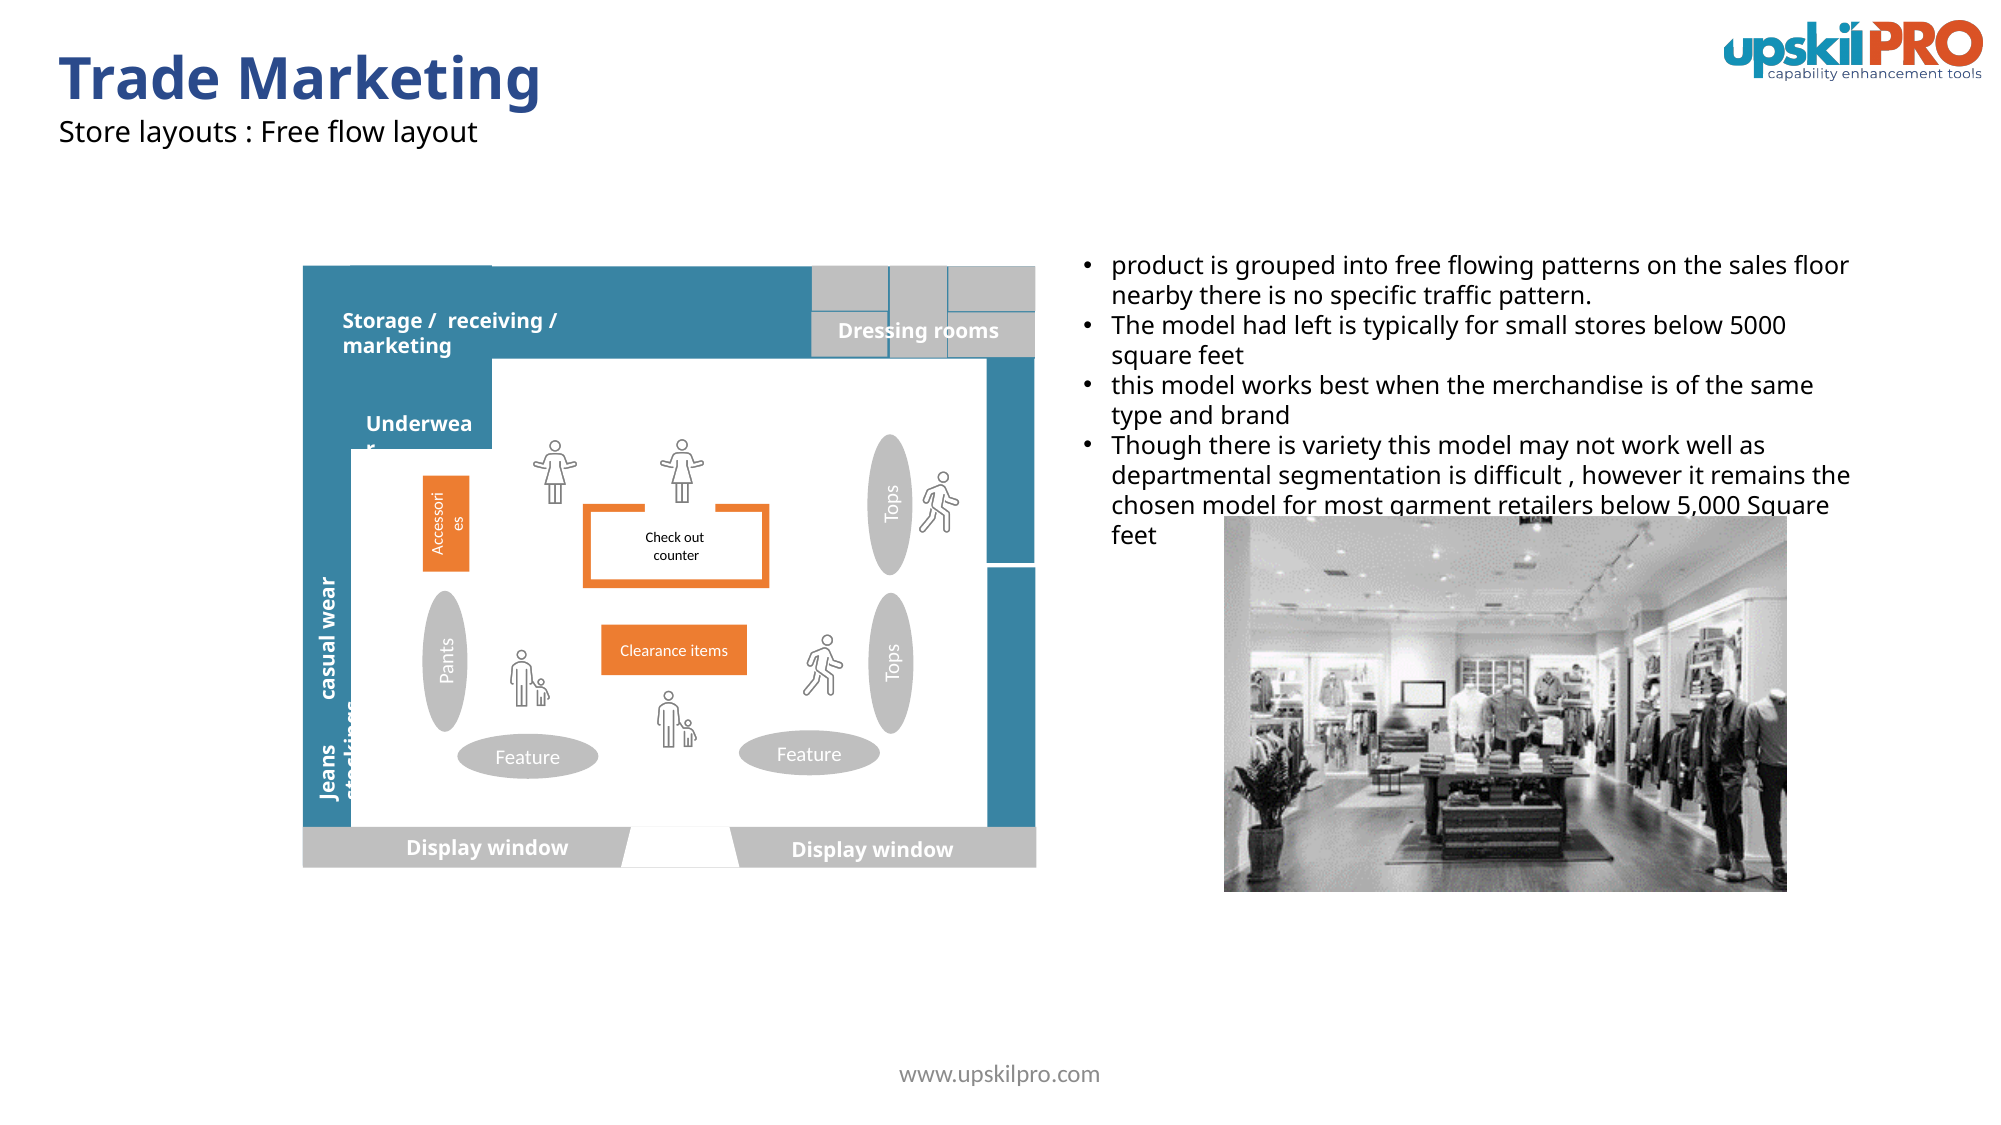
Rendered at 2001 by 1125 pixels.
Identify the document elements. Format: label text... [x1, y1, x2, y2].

picture [1724, 20, 1983, 81]
picture [905, 468, 973, 536]
picture [643, 685, 711, 753]
picture [521, 438, 589, 506]
picture [1224, 516, 1787, 892]
text_box Trade Marketing Store layouts : Free flow layout [44, 34, 1349, 157]
picture [789, 631, 857, 699]
footer www.upskilpro.com [662, 1042, 1338, 1103]
picture [648, 437, 716, 505]
text_box product is grouped into free flowing patterns on the sales floor nearby there is no specific traffic pattern. The model had left is typically for small stores below 5000 square feet this model works best when the merchandise is of the same type and brand Though there is variety this model may not work well as departmental segmentation is difficult , however it remains the chosen model for most garment retailers below 5,000 Square feet [1068, 242, 1887, 557]
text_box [302, 265, 1038, 870]
picture [496, 644, 564, 712]
